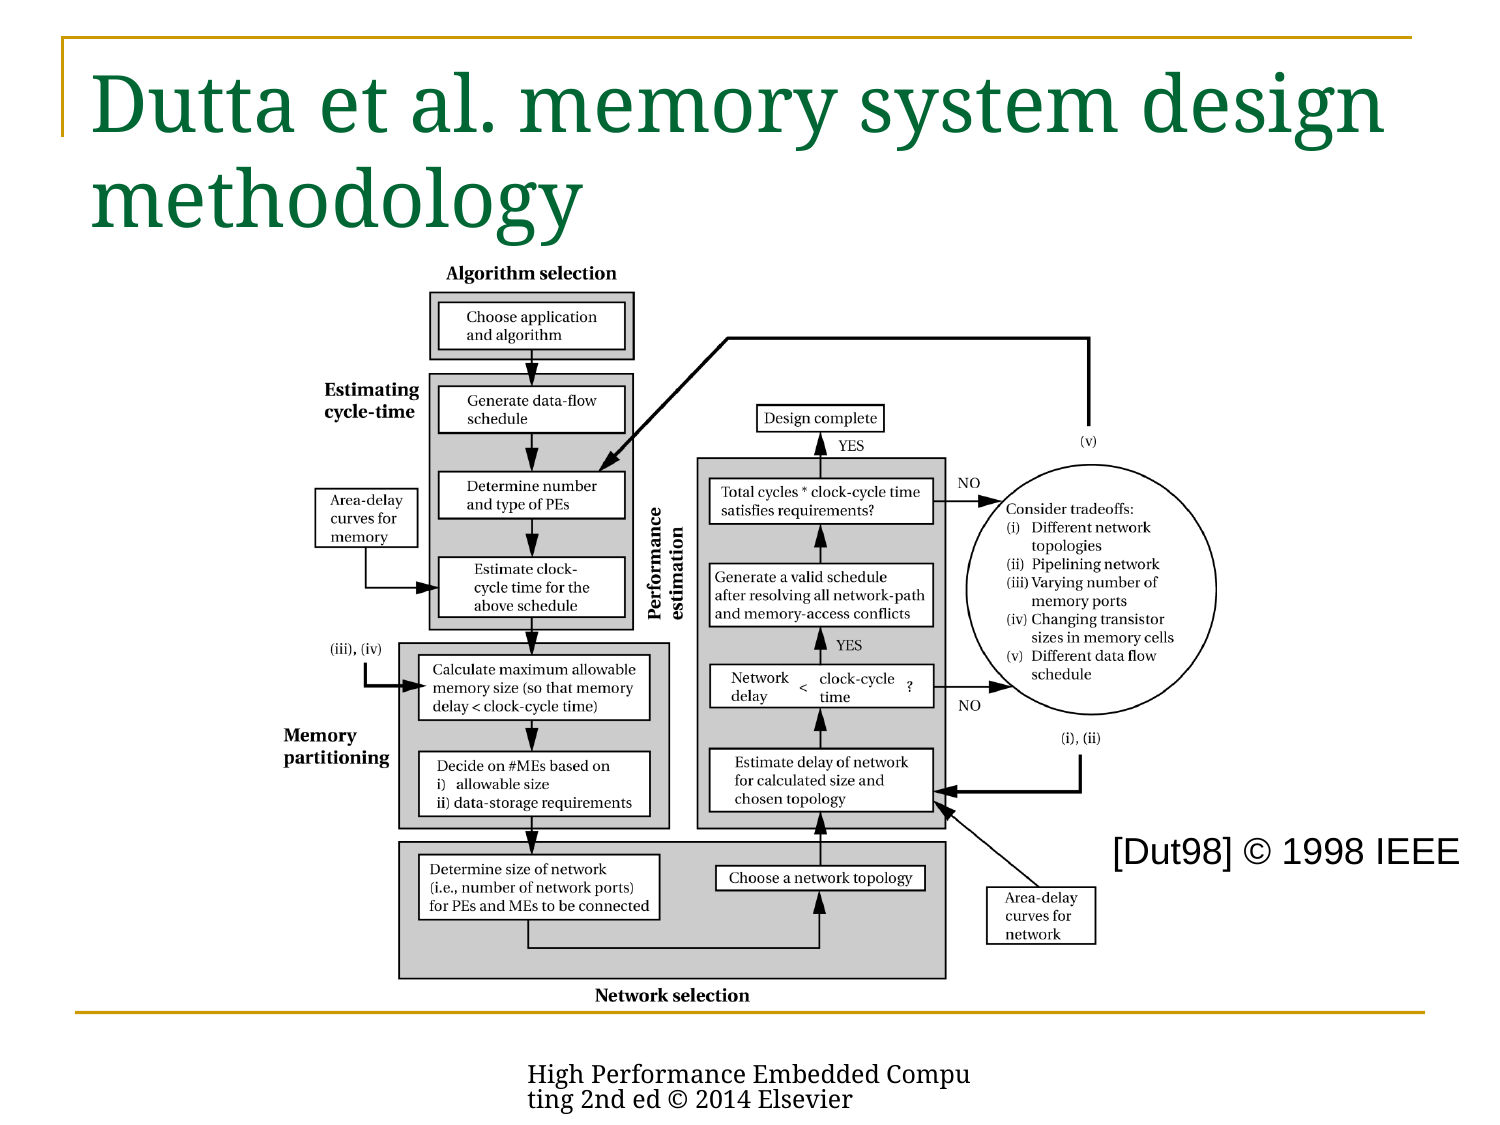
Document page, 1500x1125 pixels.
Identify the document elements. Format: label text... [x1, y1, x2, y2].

title Dutta et al. memory system design methodology [75, 45, 1425, 233]
text_box [Dut98] © 1998 IEEE [1222, 819, 1477, 880]
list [283, 262, 1217, 1006]
footer High Performance Embedded Computing 2nd ed © 2014 Elsevier [512, 1025, 988, 1100]
